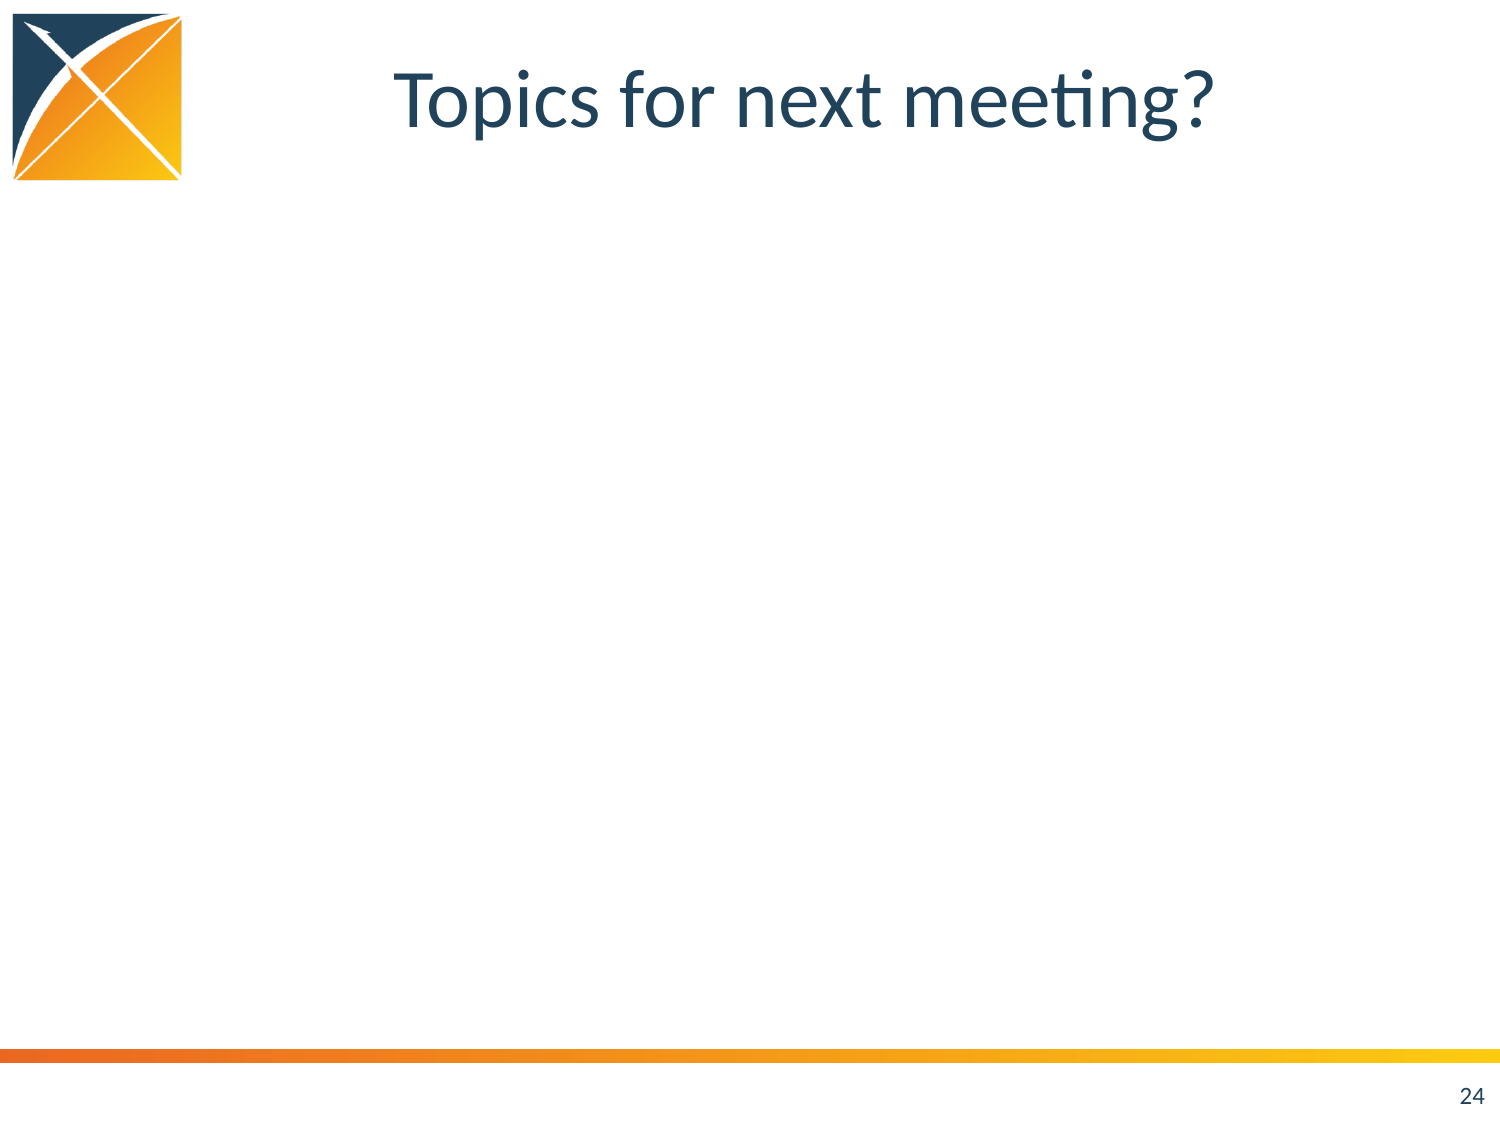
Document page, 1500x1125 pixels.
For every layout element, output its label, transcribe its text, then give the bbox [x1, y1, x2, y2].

picture [0, 0, 206, 200]
title Topics for next meeting? [187, 24, 1425, 163]
slide_number 24 [1149, 1065, 1500, 1125]
